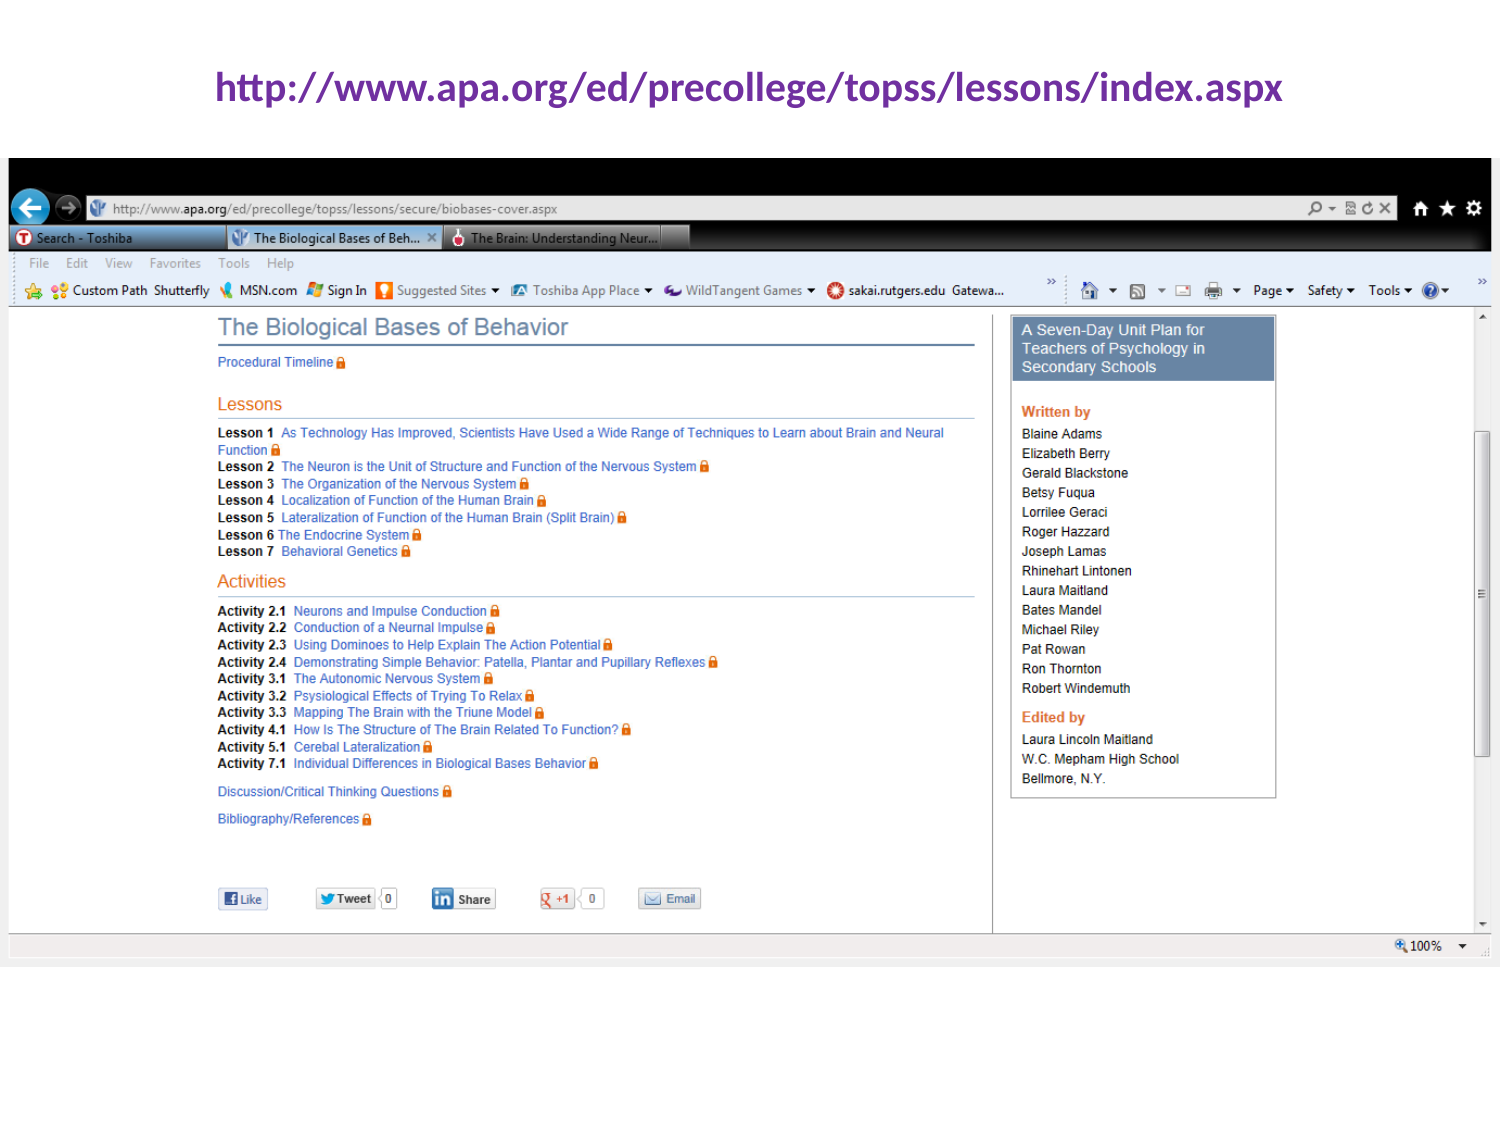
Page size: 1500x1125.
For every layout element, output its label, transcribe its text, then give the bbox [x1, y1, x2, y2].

picture [0, 158, 1500, 967]
text_box http://www.apa.org/ed/precollege/topss/lessons/index.aspx [200, 52, 1425, 117]
